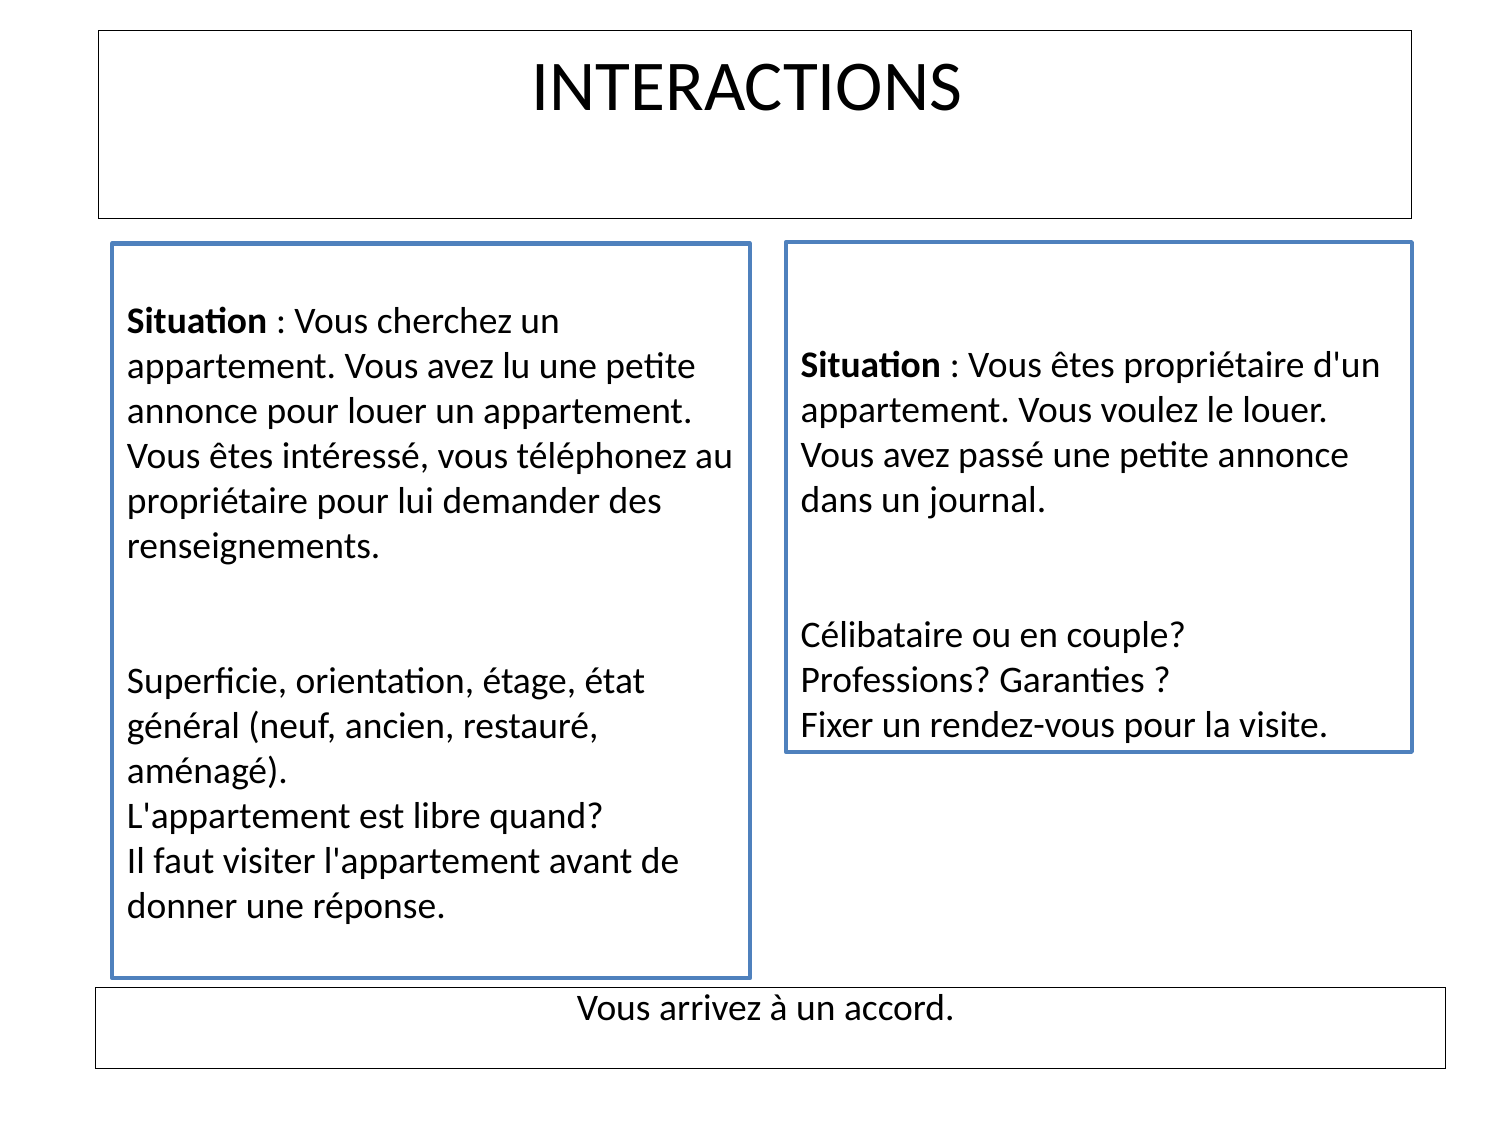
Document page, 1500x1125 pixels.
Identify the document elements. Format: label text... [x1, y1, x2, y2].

text_box Situation : Vous êtes propriétaire d'un appartement. Vous voulez le louer. Vous avez passé une petite annonce dans un journal. Célibataire ou en couple? Professions? Garanties ? Fixer un rendez-vous pour la visite. [784, 240, 1414, 754]
text_box Situation : Vous cherchez un appartement. Vous avez lu une petite annonce pour louer un appartement. Vous êtes intéressé, vous téléphonez au propriétaire pour lui demander des renseignements. Superficie, orientation, étage, état général (neuf, ancien, restauré, aménagé). L'appartement est libre quand? Il faut visiter l'appartement avant de donner une réponse. [110, 241, 752, 980]
text_box INTERACTIONS [98, 30, 1412, 219]
title Vous arrivez à un accord. [95, 987, 1446, 1069]
